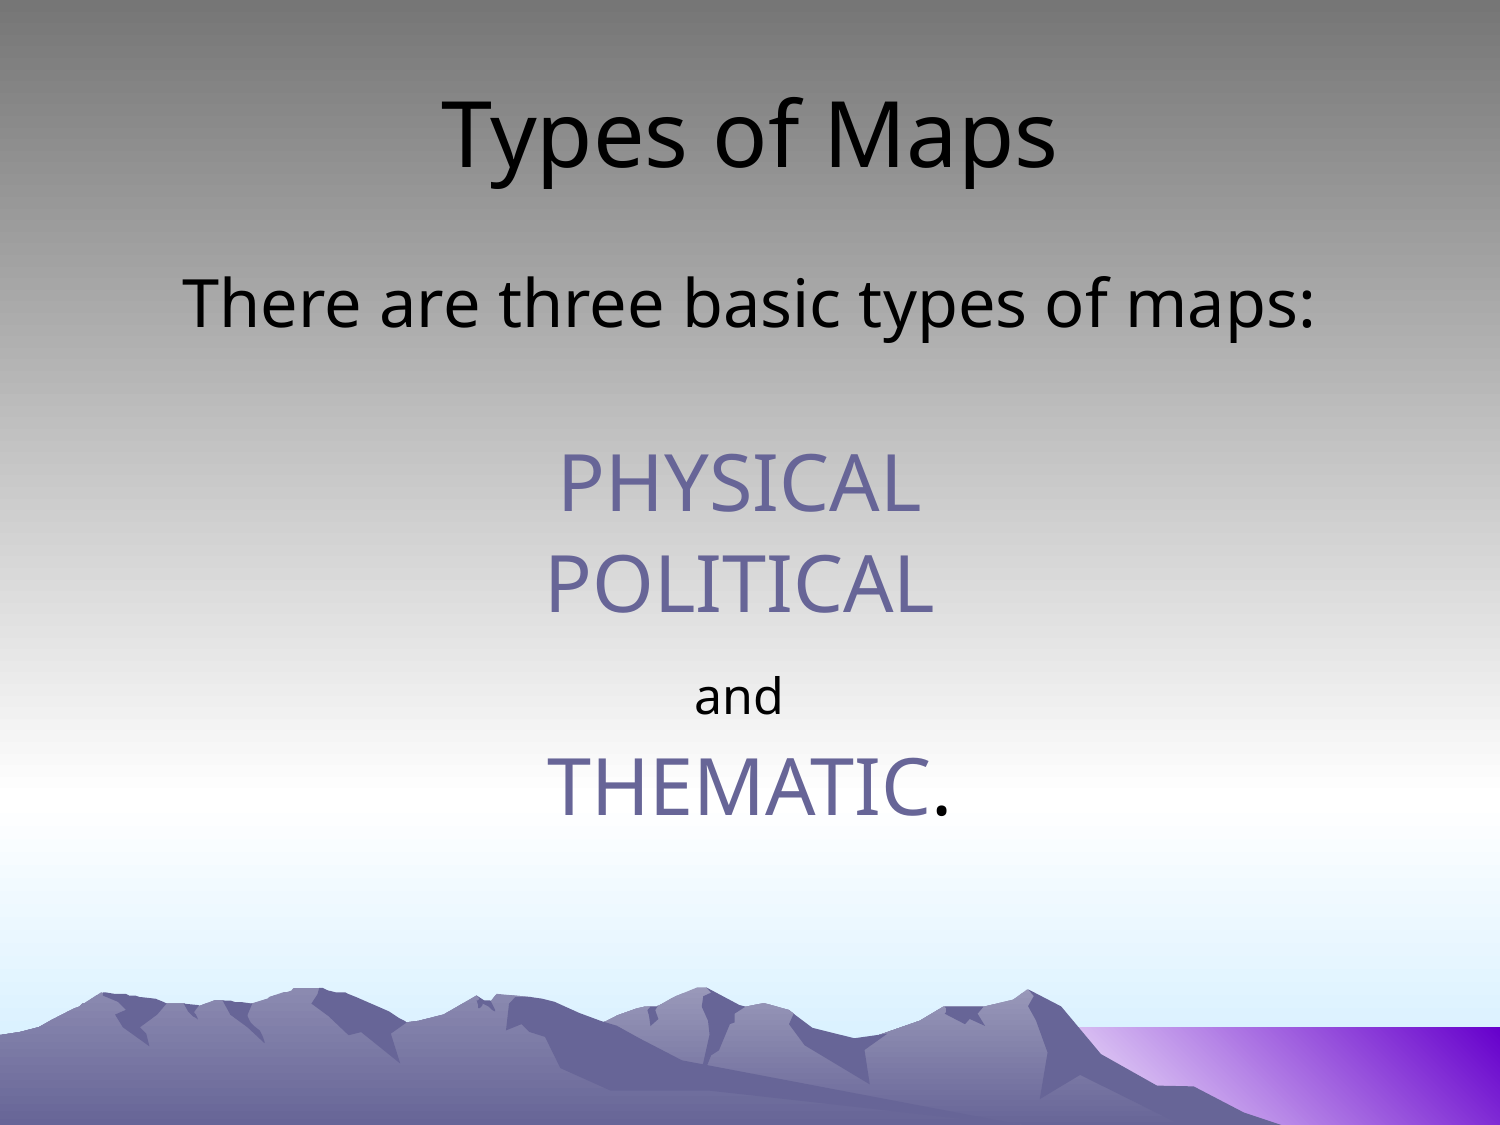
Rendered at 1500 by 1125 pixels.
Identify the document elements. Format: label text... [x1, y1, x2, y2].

title Types of Maps [74, 37, 1426, 226]
list There are three basic types of maps: PHYSICAL POLITICAL and THEMATIC. [74, 262, 1426, 1001]
